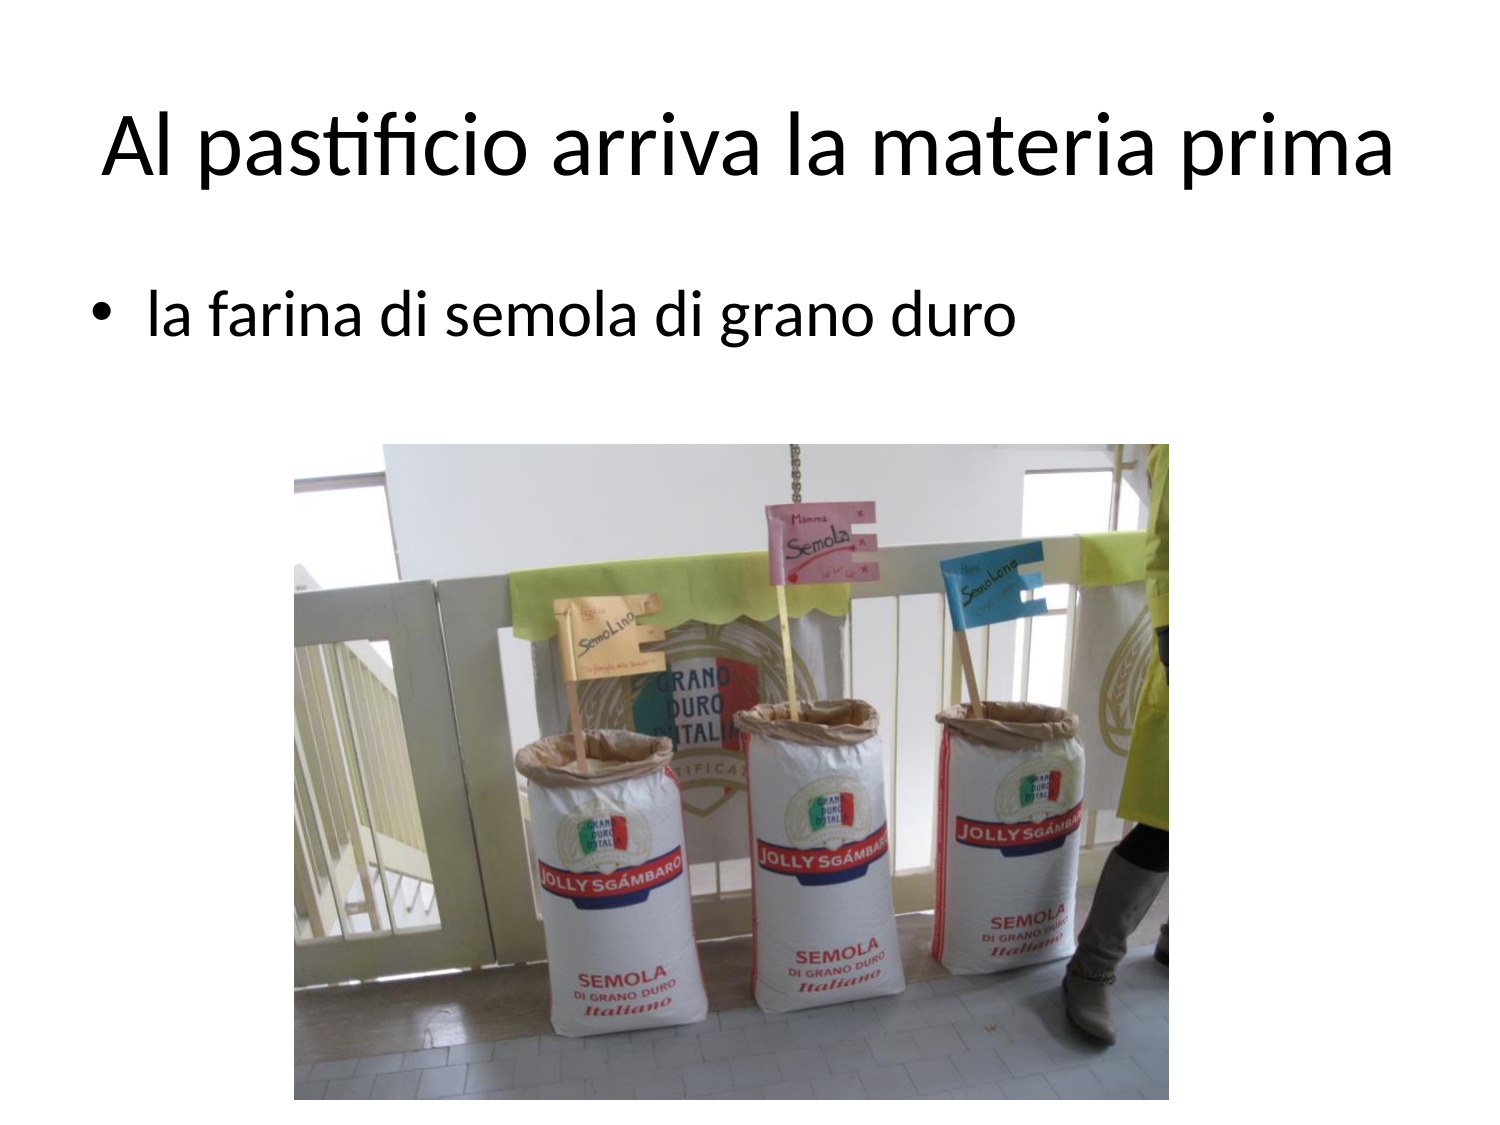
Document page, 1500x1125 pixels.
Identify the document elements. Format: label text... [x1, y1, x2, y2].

list la farina di semola di grano duro [75, 262, 1425, 1005]
title Al pastificio arriva la materia prima [75, 45, 1425, 233]
picture [294, 444, 1169, 1101]
